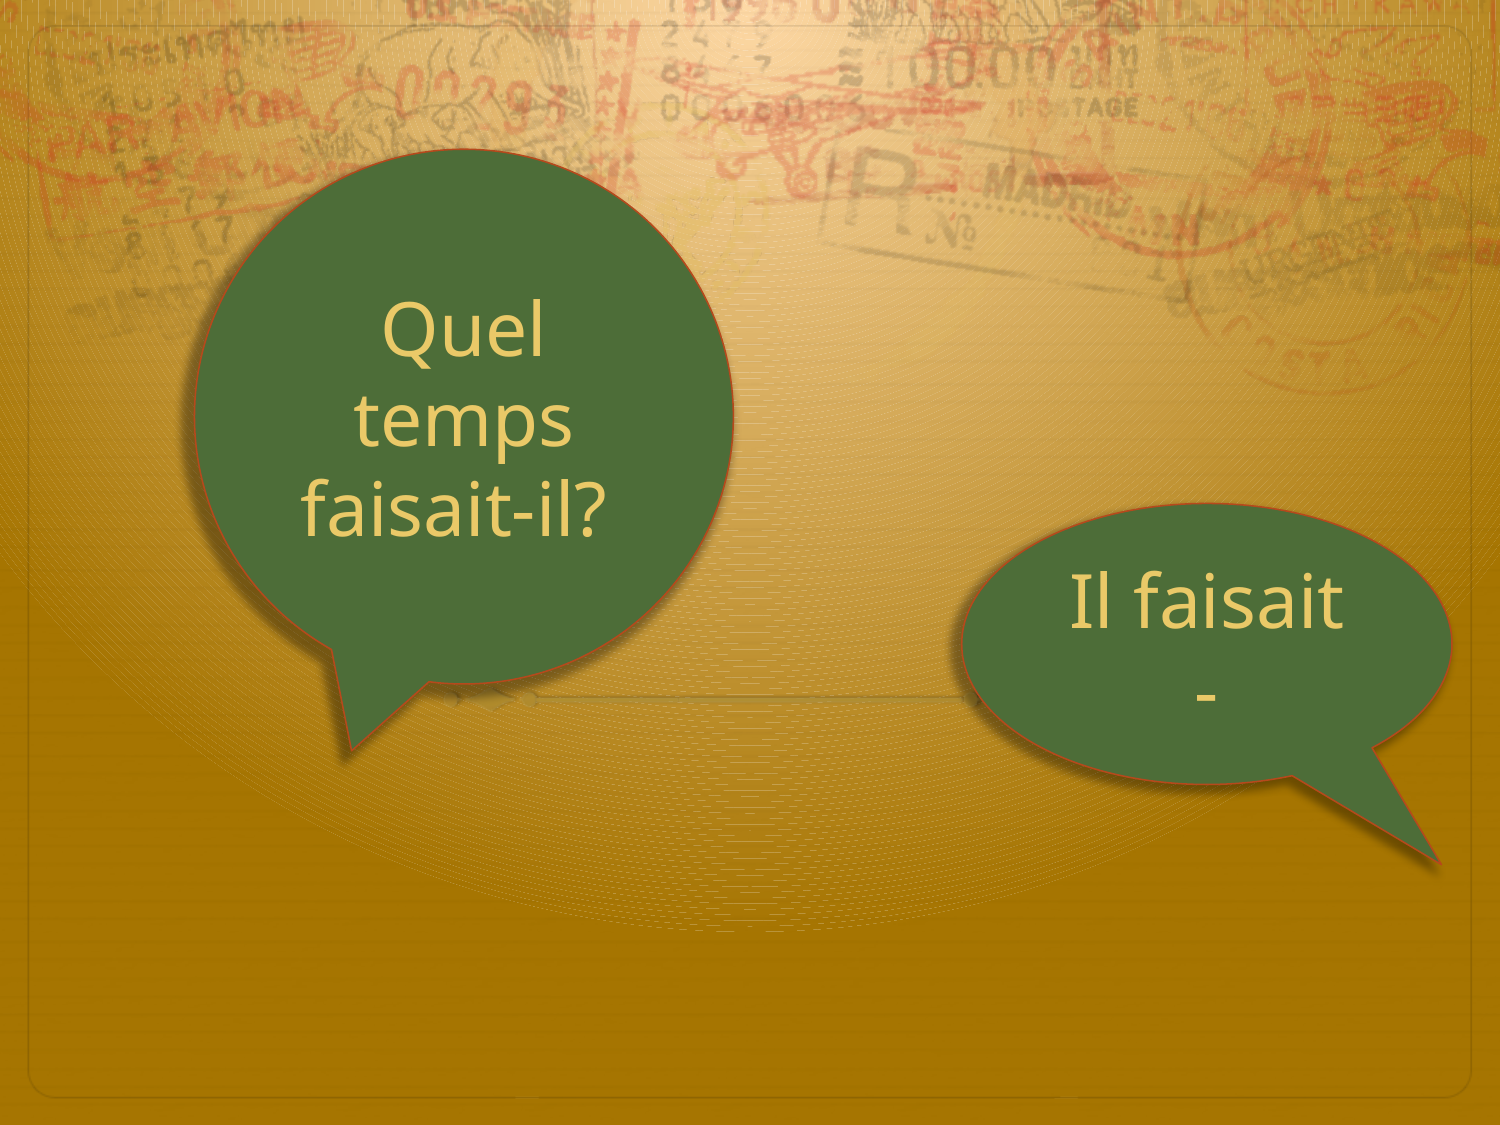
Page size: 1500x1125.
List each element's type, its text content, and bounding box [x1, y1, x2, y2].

text_box Il faisait - [960, 502, 1453, 866]
text_box Quel temps faisait-il? [193, 148, 735, 752]
picture [0, 0, 1500, 1125]
